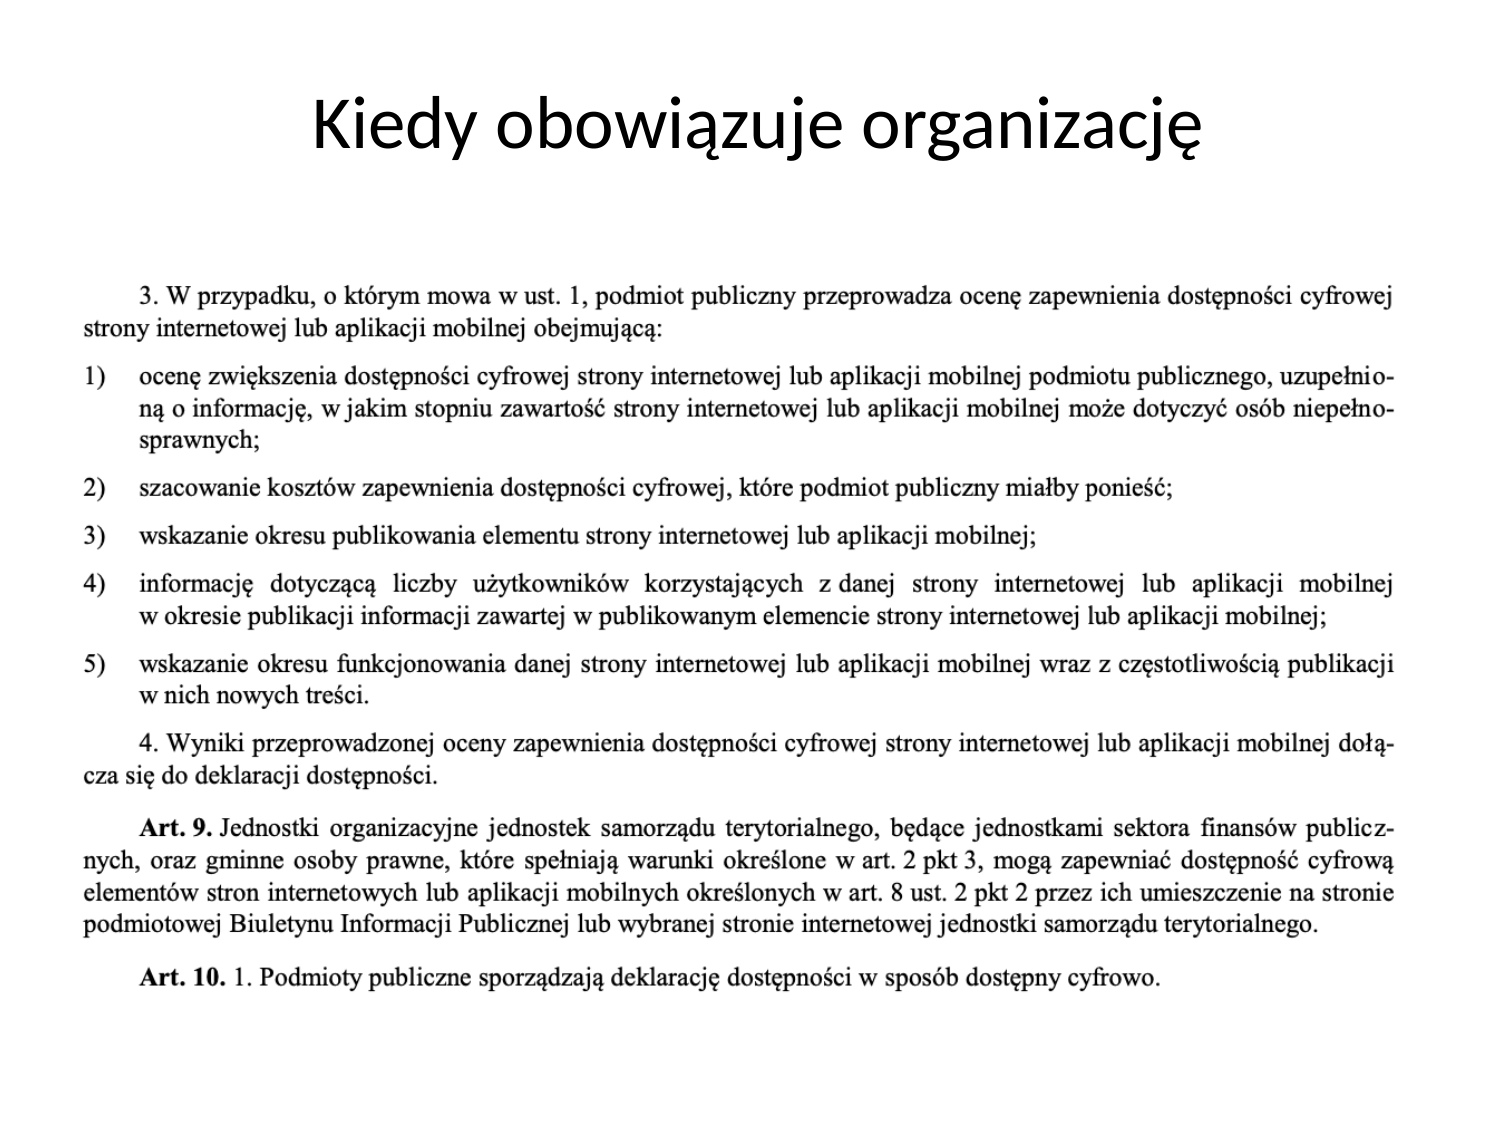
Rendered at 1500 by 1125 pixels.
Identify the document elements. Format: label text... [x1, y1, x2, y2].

picture [0, 249, 1463, 1010]
title Kiedy obowiązuje organizację [303, 52, 1500, 185]
